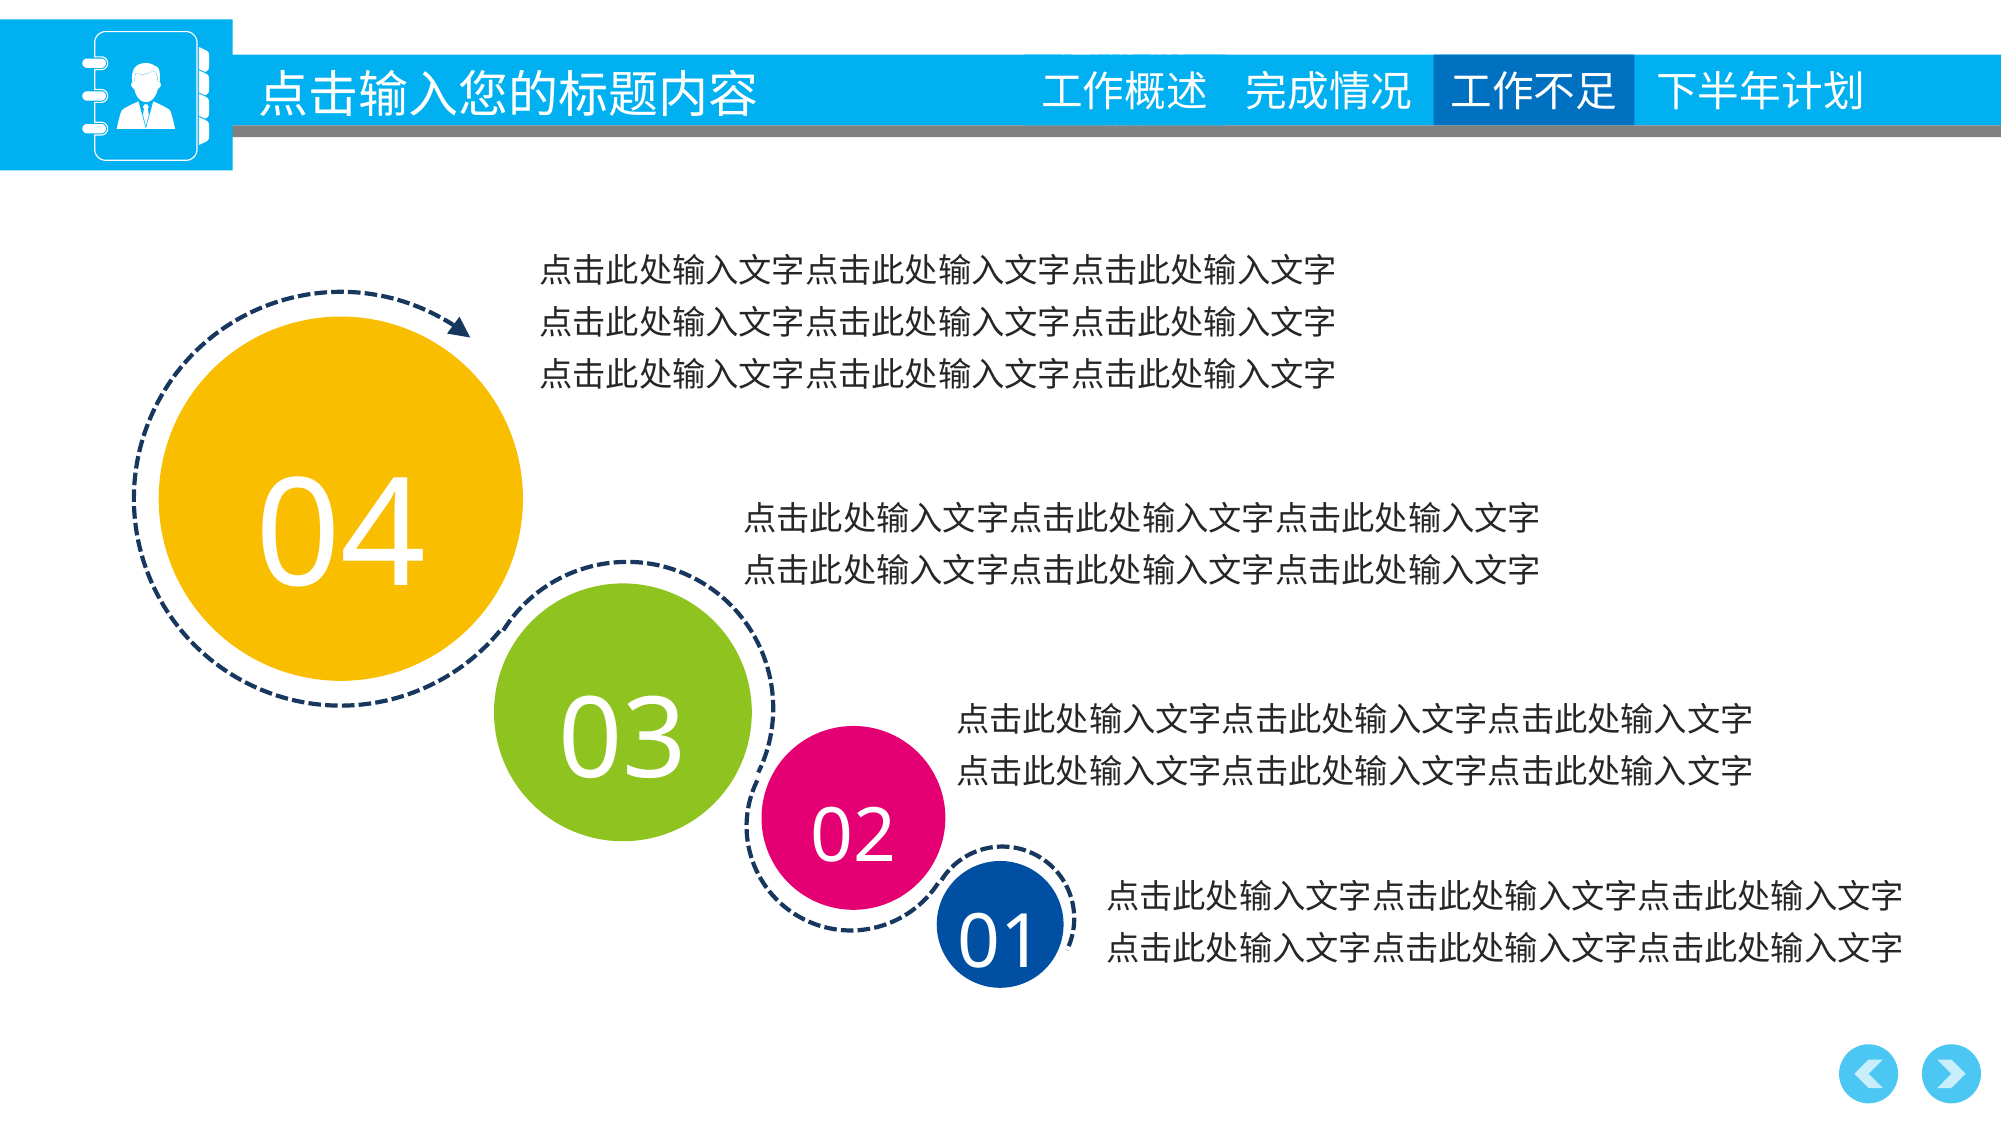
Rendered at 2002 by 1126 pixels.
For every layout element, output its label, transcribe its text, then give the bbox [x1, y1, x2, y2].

text_box [82, 31, 210, 161]
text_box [133, 290, 1093, 924]
text_box 点击此处输入文字点击此处输入文字点击此处输入文字 点击此处输入文字点击此处输入文字点击此处输入文字 [1097, 477, 1590, 597]
text_box 点击此处输入文字点击此处输入文字点击此处输入文字 点击此处输入文字点击此处输入文字点击此处输入文字 点击此处输入文字点击此处输入文字点击此处输入文字 [524, 230, 1444, 401]
text_box [0, 17, 235, 172]
text_box 点击此处输入文字点击此处输入文字点击此处输入文字 点击此处输入文字点击此处输入文字点击此处输入文字 [1097, 678, 1777, 798]
text_box 点击输入您的标题内容 [243, 54, 774, 130]
text_box 点击此处输入文字点击此处输入文字点击此处输入文字 点击此处输入文字点击此处输入文字点击此处输入文字 [1091, 855, 1934, 975]
text_box 01 [937, 932, 1064, 988]
